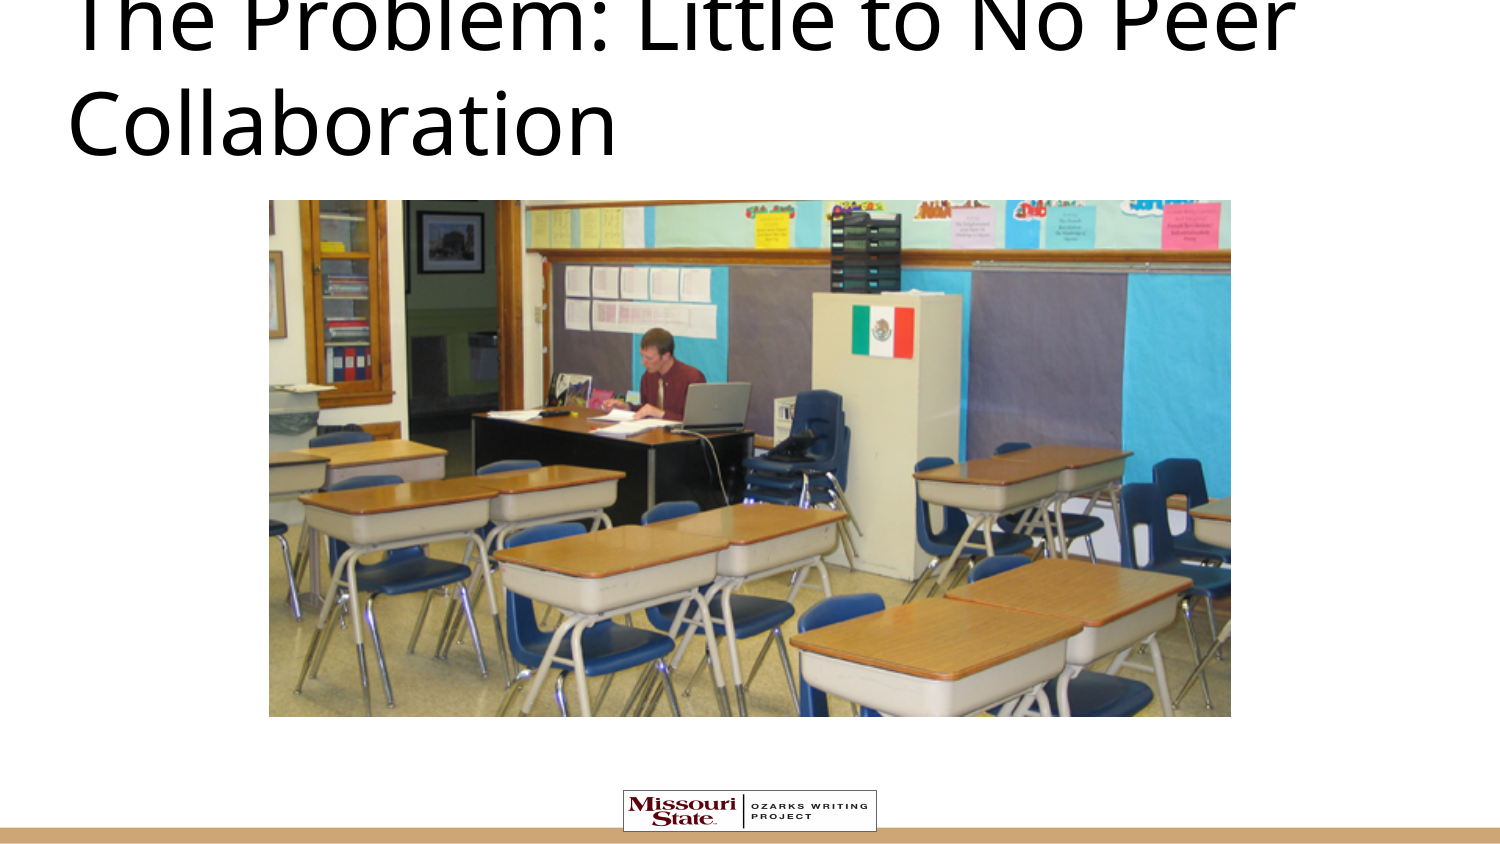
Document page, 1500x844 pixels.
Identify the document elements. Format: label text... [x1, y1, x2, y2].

picture [269, 200, 1231, 717]
title The Problem: Little to No Peer Collaboration [51, 51, 1449, 189]
picture [624, 791, 876, 831]
